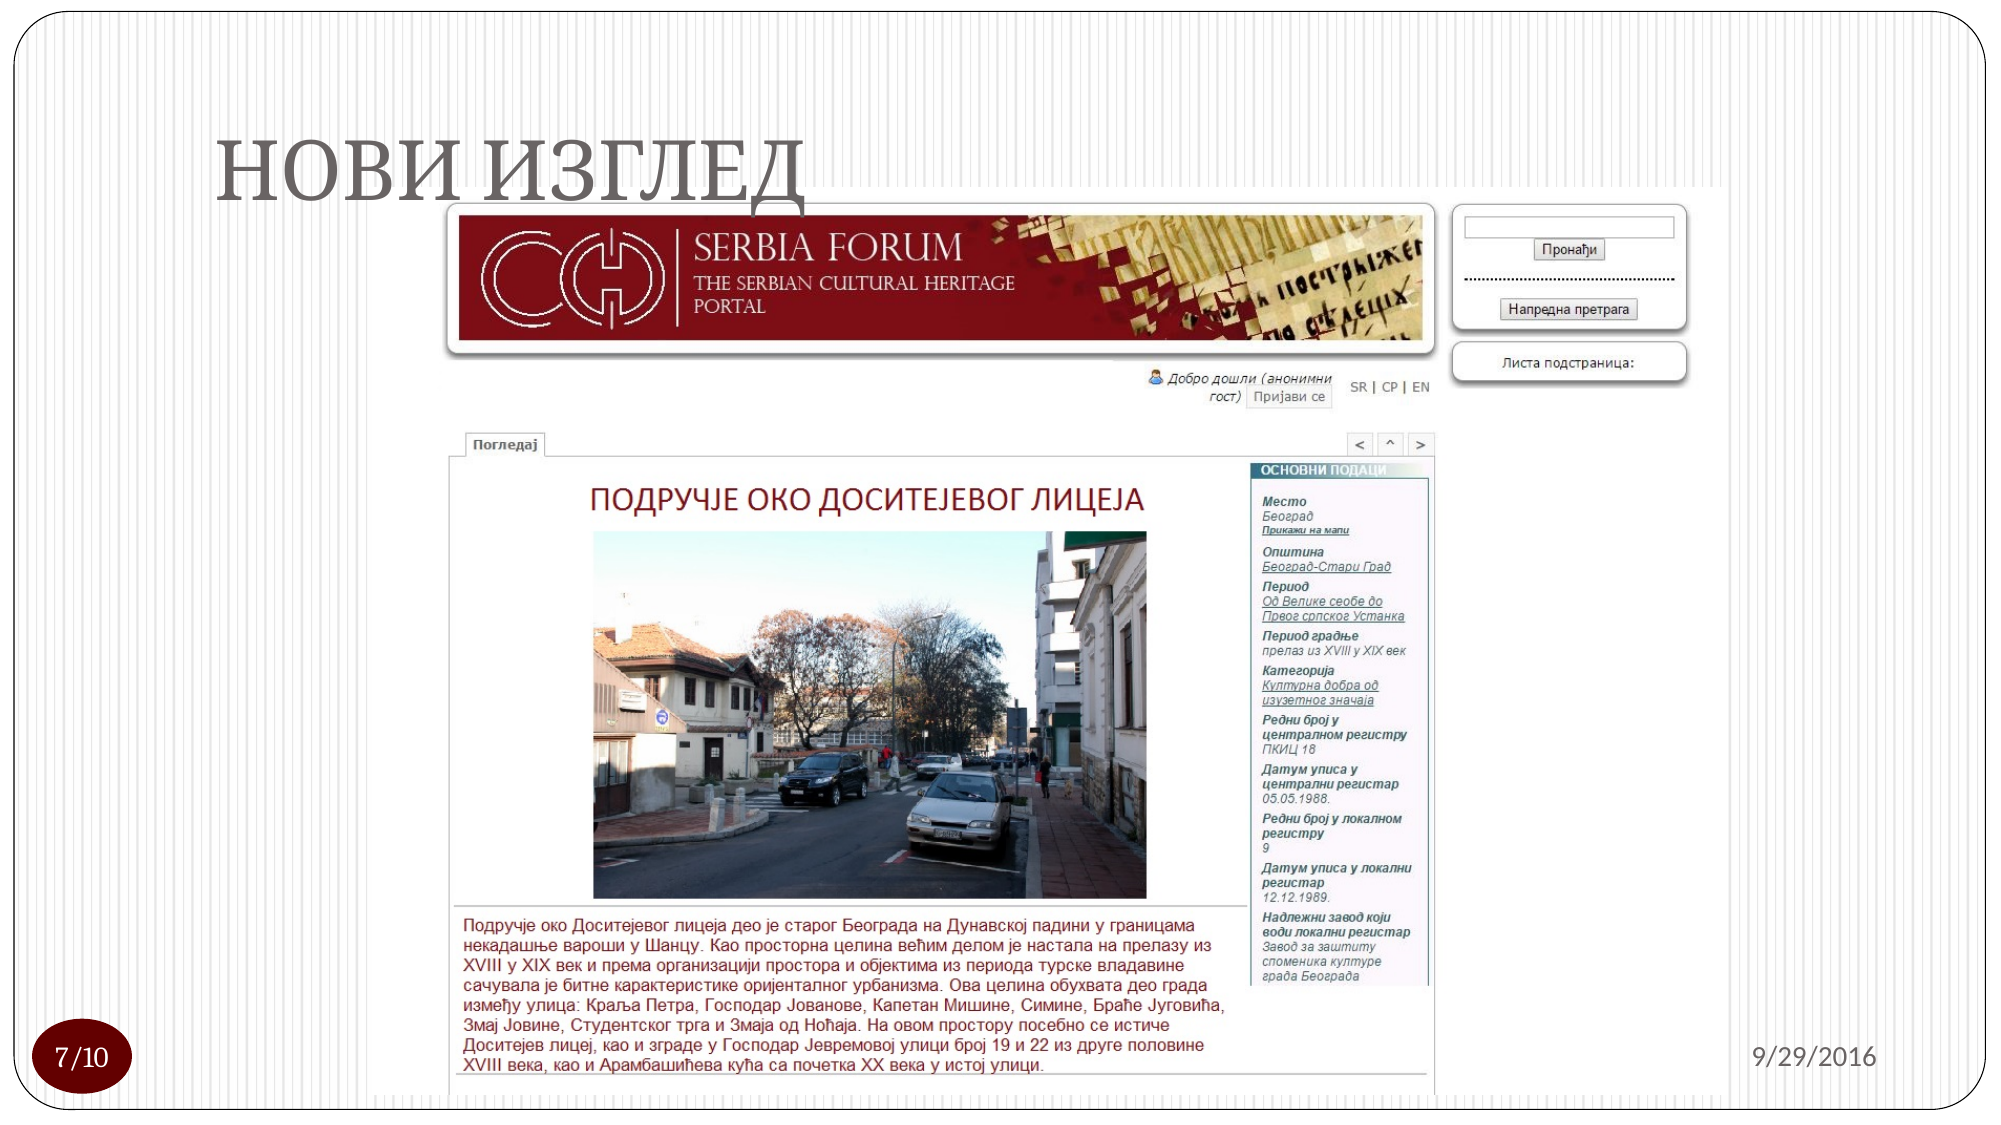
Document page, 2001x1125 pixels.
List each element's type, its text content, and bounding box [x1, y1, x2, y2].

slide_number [1728, 1015, 1892, 1094]
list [372, 187, 1728, 1095]
title НОВИ ИЗГЛЕД [200, 45, 1900, 233]
slide_number 7/10 [32, 1018, 132, 1094]
